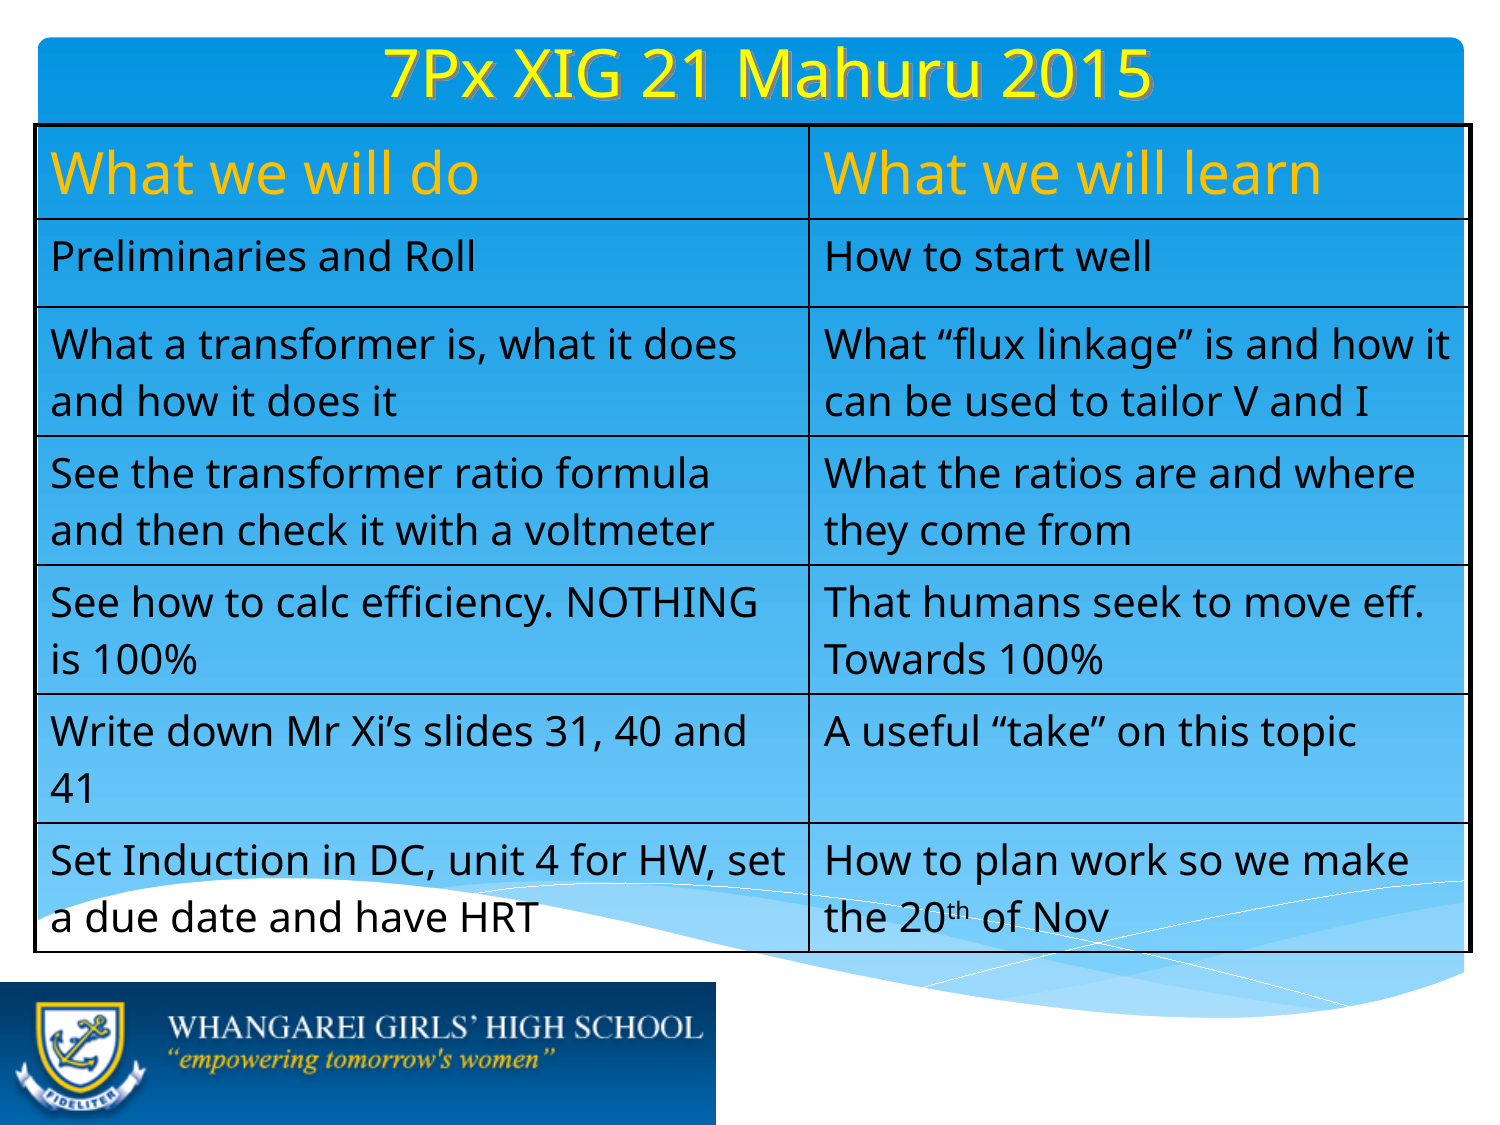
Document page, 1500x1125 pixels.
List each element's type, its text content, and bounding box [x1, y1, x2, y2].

table_cell Set Induction in DC, unit 4 for HW, set a due date and have HRT [37, 824, 808, 951]
table_cell See the transformer ratio formula and then check it with a voltmeter [37, 437, 808, 564]
table_cell What a transformer is, what it does and how it does it [37, 308, 808, 435]
table_cell What “flux linkage” is and how it can be used to tailor V and I [810, 308, 1468, 435]
table_cell Preliminaries and Roll [37, 220, 808, 306]
picture [0, 982, 716, 1125]
table_cell A useful “take” on this topic [810, 695, 1468, 822]
table_cell That humans seek to move eff. Towards 100% [810, 566, 1468, 693]
table_cell How to plan work so we make the 20th of Nov [810, 824, 1468, 951]
table_cell See how to calc efficiency. NOTHING is 100% [37, 566, 808, 693]
table_header What we will do [37, 127, 808, 218]
table_cell What the ratios are and where they come from [810, 437, 1468, 564]
table_header What we will learn [810, 127, 1468, 218]
text_box 7Px XIG 21 Mahuru 2015 [162, 20, 1375, 121]
table_cell How to start well [810, 220, 1468, 306]
table_cell Write down Mr Xi’s slides 31, 40 and 41 [37, 695, 808, 822]
